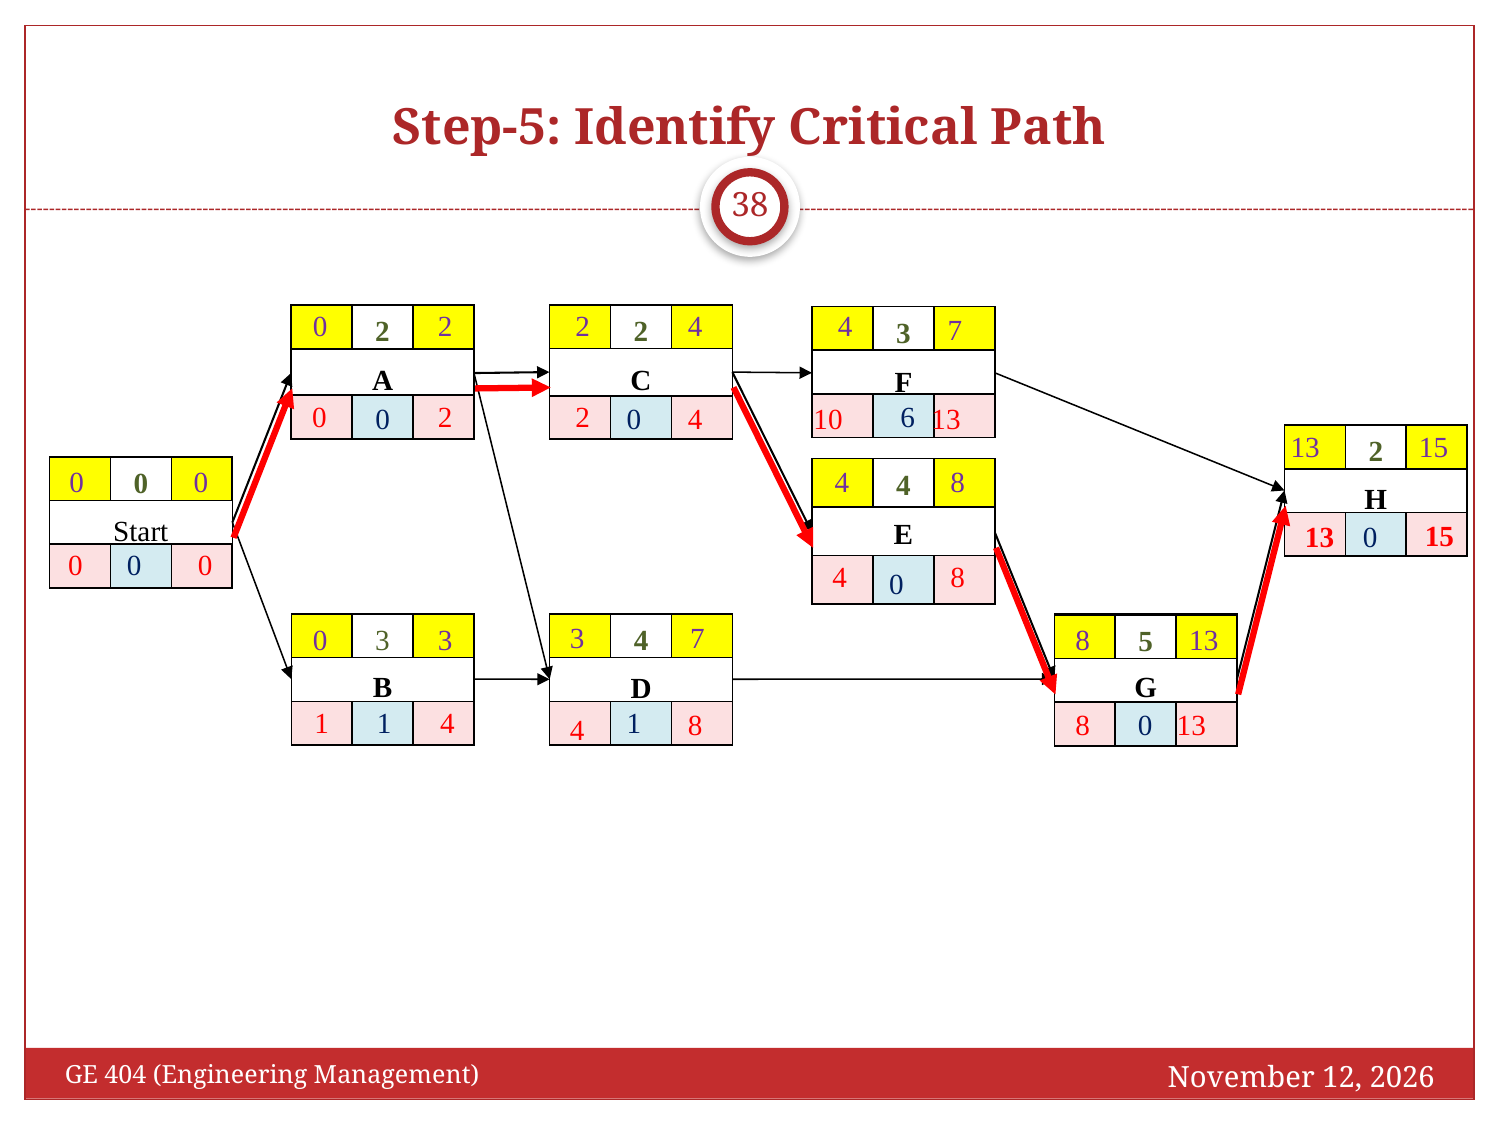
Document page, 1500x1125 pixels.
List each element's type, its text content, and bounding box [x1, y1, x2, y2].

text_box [233, 387, 1286, 695]
title Step-5: Identify Critical Path [49, 37, 1450, 162]
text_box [49, 299, 1488, 751]
footer GE 404 (Engineering Management) [50, 1051, 638, 1112]
slide_number 38 [712, 169, 788, 243]
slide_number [950, 1050, 1450, 1111]
